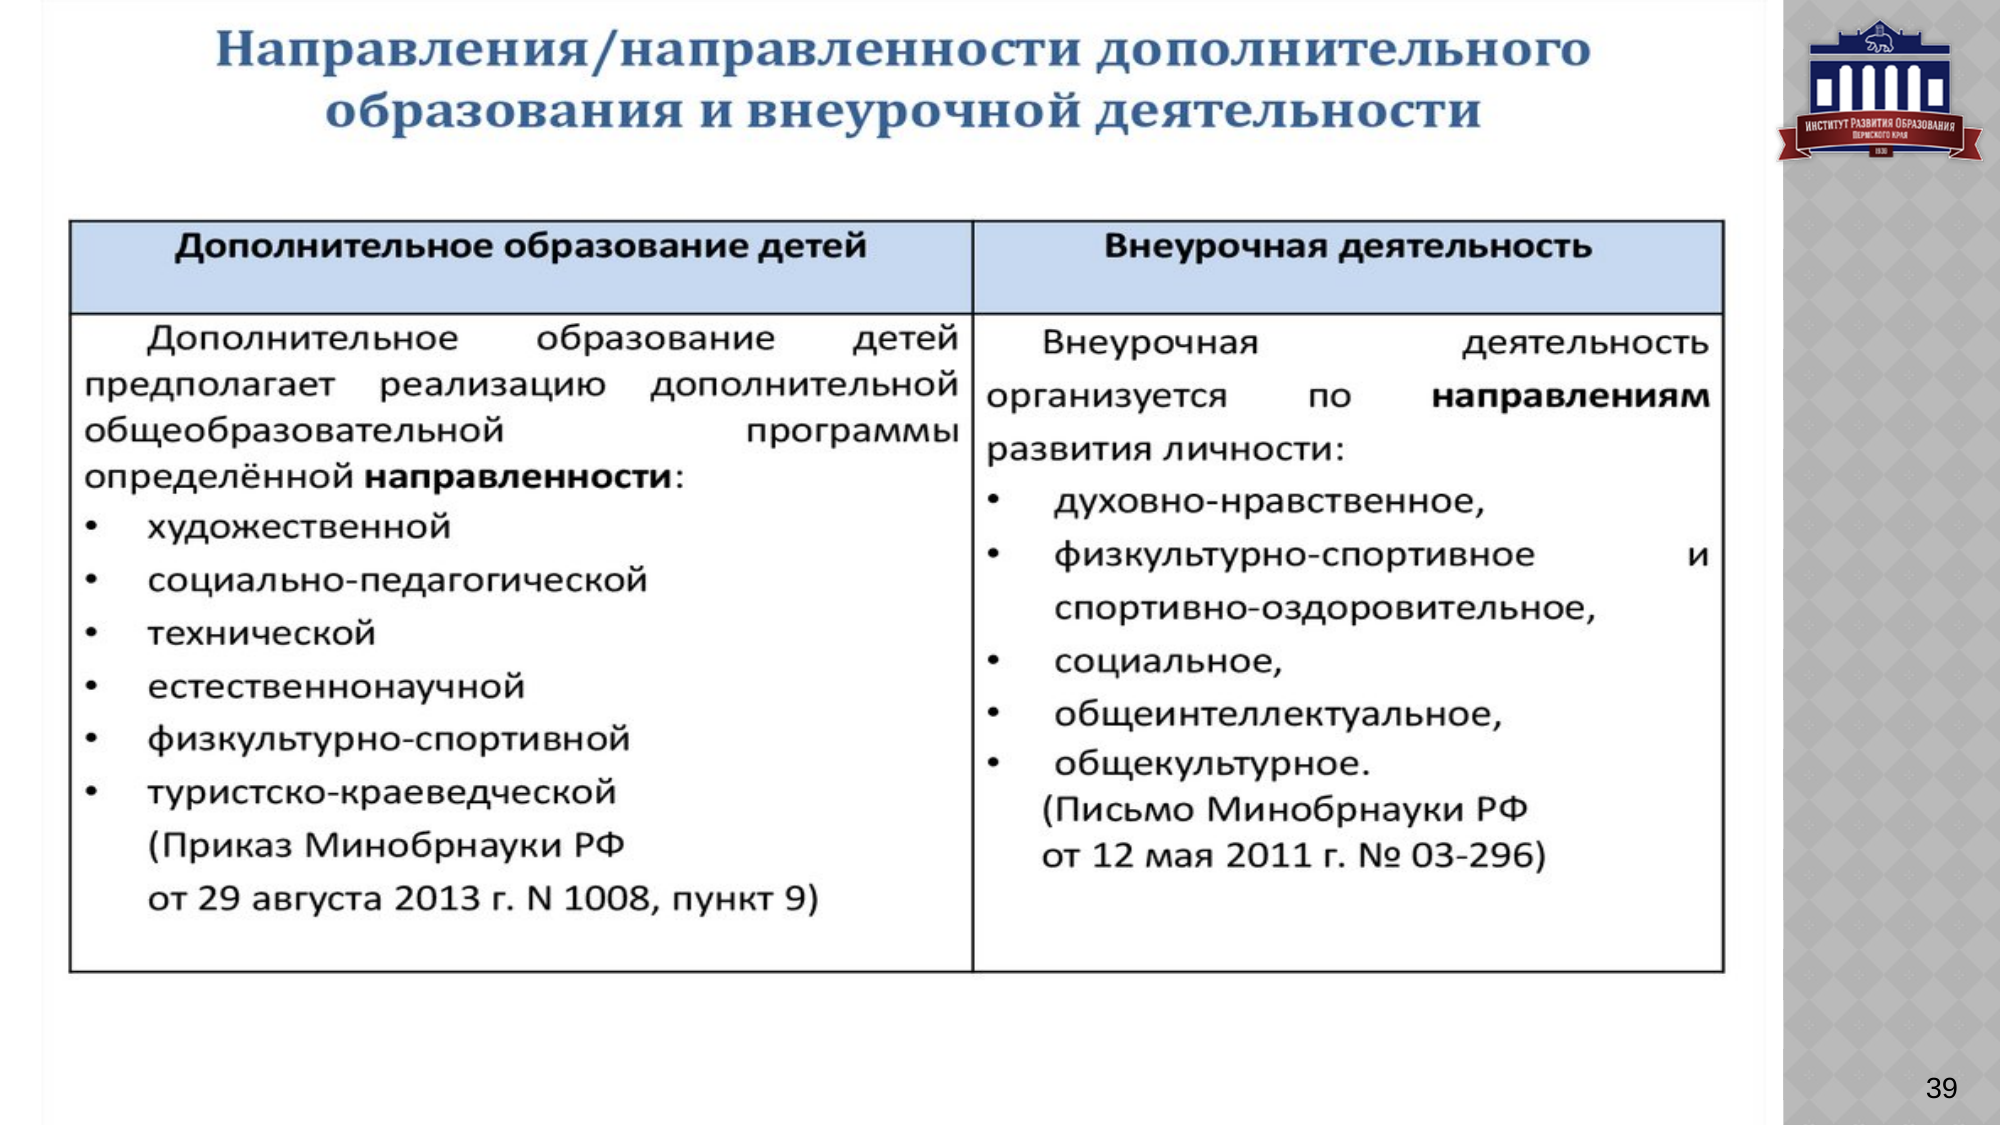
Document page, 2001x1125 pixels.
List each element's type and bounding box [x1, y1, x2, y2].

picture [1771, 12, 1988, 168]
picture [40, 0, 1769, 1125]
